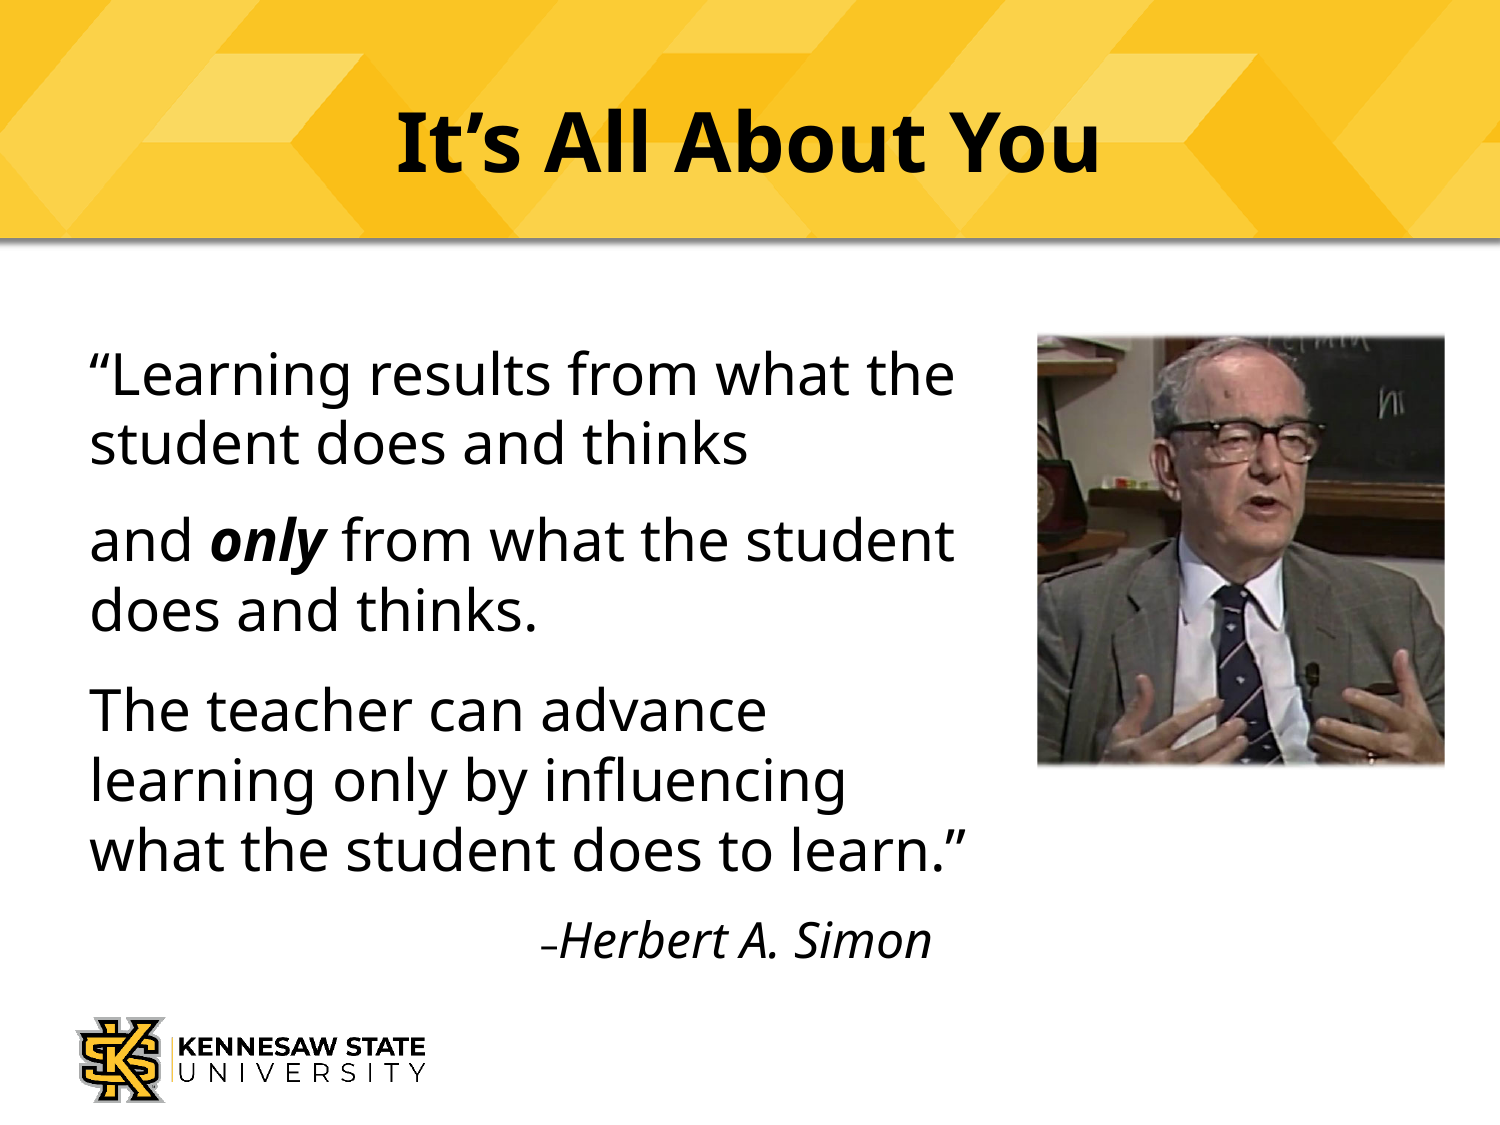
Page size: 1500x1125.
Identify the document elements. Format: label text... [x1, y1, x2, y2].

title It’s All About You [75, 45, 1425, 233]
picture [0, 0, 1500, 251]
text_box The teacher can advance learning only by influencing what the student does to learn.” –Herbert A. Simon [74, 665, 1005, 976]
text_box and only from what the student does and thinks. [74, 495, 1005, 651]
text_box “Learning results from what the student does and thinks [74, 329, 1005, 485]
picture [75, 1017, 425, 1103]
picture [1037, 324, 1445, 771]
